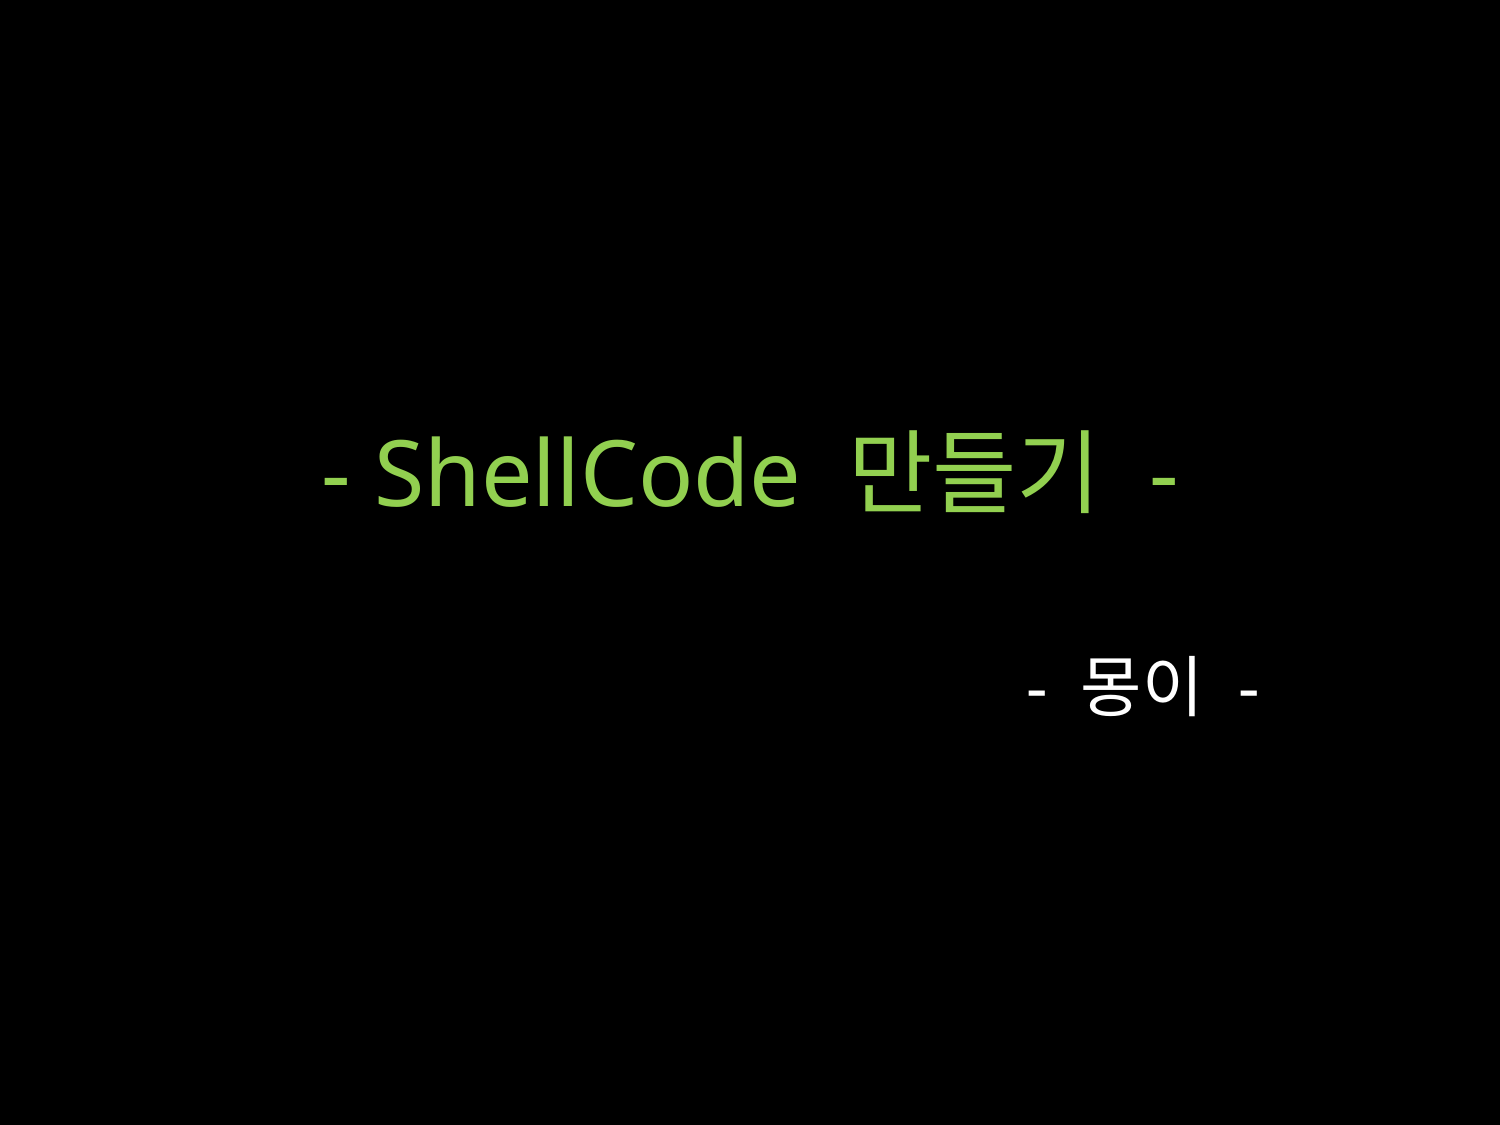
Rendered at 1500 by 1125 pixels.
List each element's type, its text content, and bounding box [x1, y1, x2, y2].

title - ShellCode 만들기 - [112, 349, 1388, 591]
subtitle - 몽이 - [225, 637, 1275, 925]
